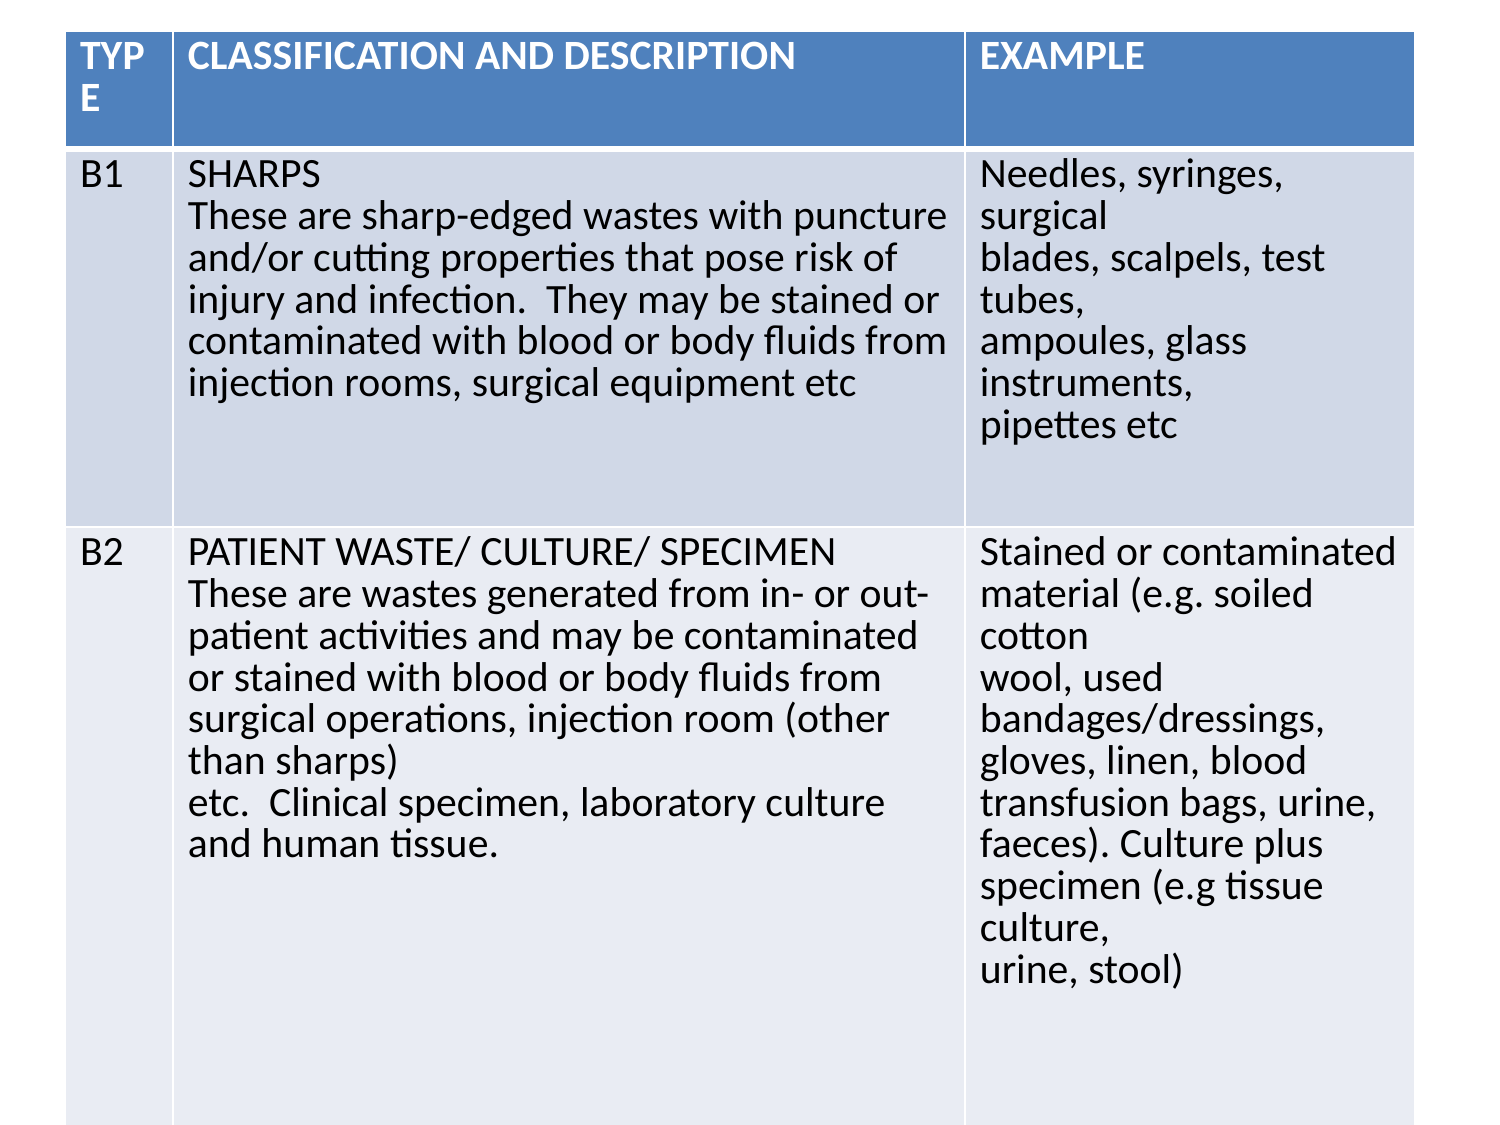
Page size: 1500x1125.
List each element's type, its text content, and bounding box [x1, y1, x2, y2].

table_cell Needles, syringes, surgical blades, scalpels, test tubes, ampoules, glass instruments, pipettes etc [966, 152, 1414, 526]
table_cell SHARPS These are sharp-edged wastes with puncture and/or cutting properties that pose risk of injury and infection. They may be stained or contaminated with blood or body fluids from injection rooms, surgical equipment etc [174, 152, 964, 526]
table_cell Stained or contaminated material (e.g. soiled cotton wool, used bandages/dressings, gloves, linen, blood transfusion bags, urine, faeces). Culture plus specimen (e.g tissue culture, urine, stool) [966, 528, 1414, 1125]
table_header CLASSIFICATION AND DESCRIPTION [174, 32, 964, 146]
table_cell PATIENT WASTE/ CULTURE/ SPECIMEN These are wastes generated from in- or out-patient activities and may be contaminated or stained with blood or body fluids from surgical operations, injection room (other than sharps) etc. Clinical specimen, laboratory culture and human tissue. [174, 528, 964, 1125]
table_cell B1 [66, 152, 172, 526]
table_header TYPE [66, 32, 172, 146]
table_header EXAMPLE [966, 32, 1414, 146]
table_cell B2 [66, 528, 172, 1125]
